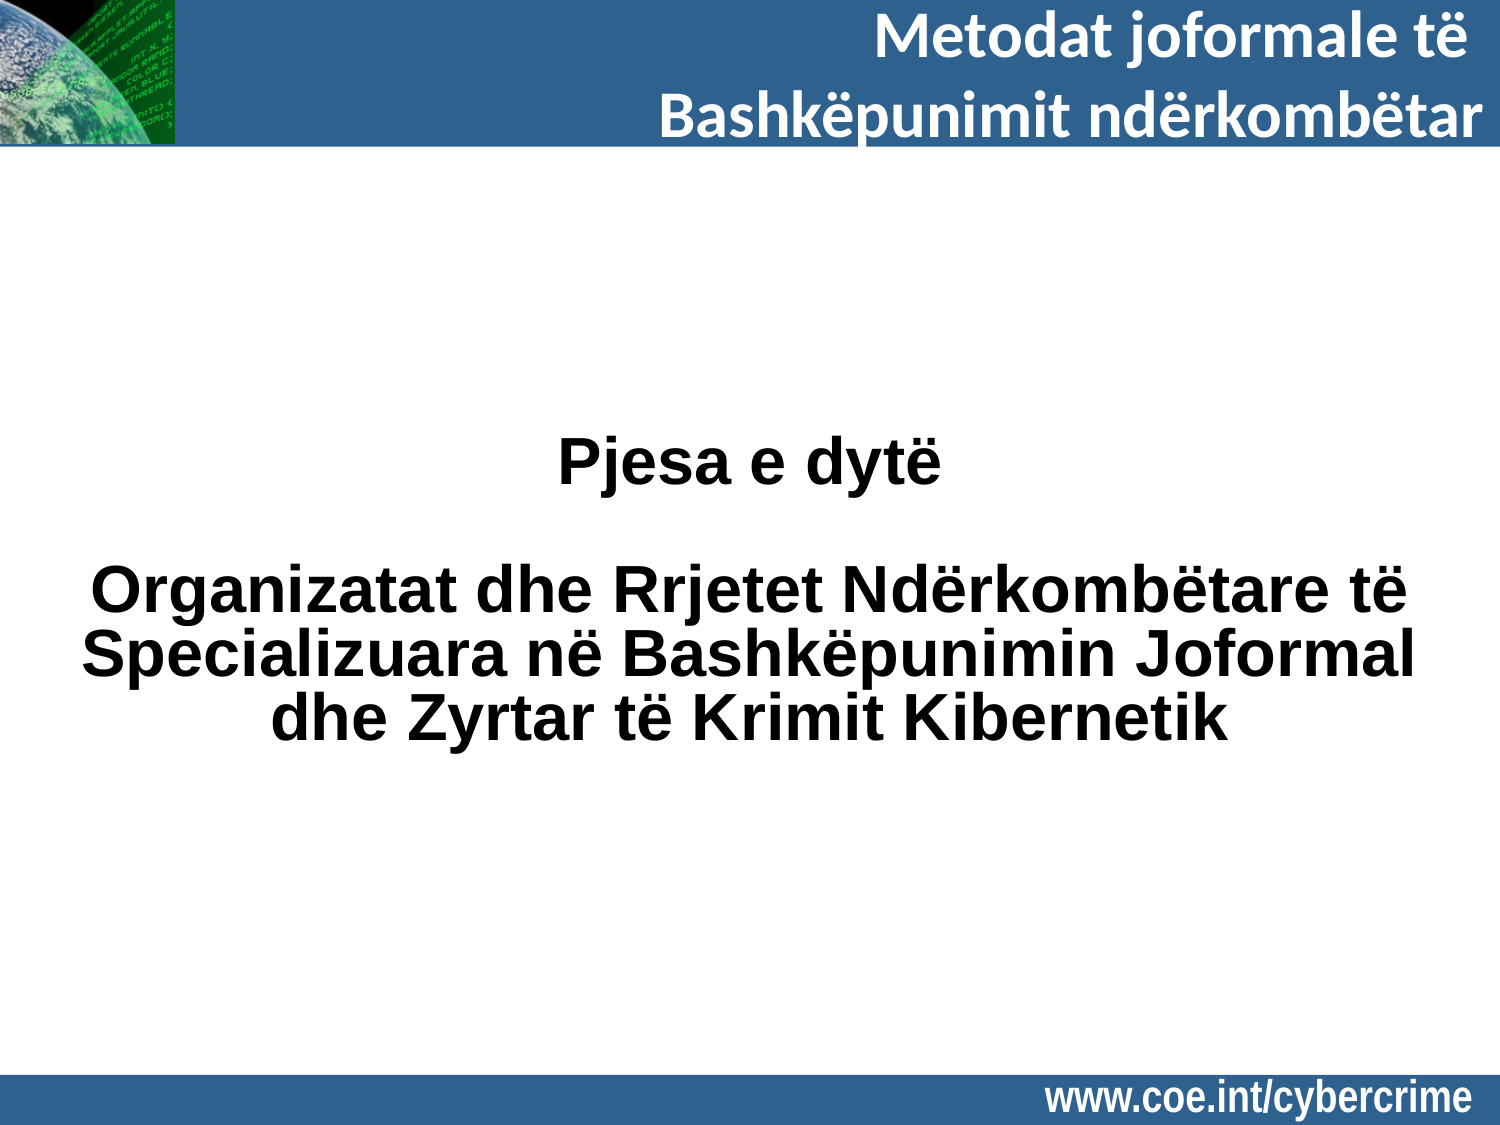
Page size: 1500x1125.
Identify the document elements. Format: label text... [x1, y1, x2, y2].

text_box Metodat joformale të Bashkëpunimit ndërkombëtar [177, 0, 1500, 149]
picture [0, 0, 175, 144]
text_box [0, 1073, 1030, 1125]
text_box www.coe.int/cybercrime [1030, 1059, 1500, 1125]
text_box Pjesa e dytë Organizatat dhe Rrjetet Ndërkombëtare të Specializuara në Bashkëpunimin Joformal dhe Zyrtar të Krimit Kibernetik [50, 425, 1450, 825]
